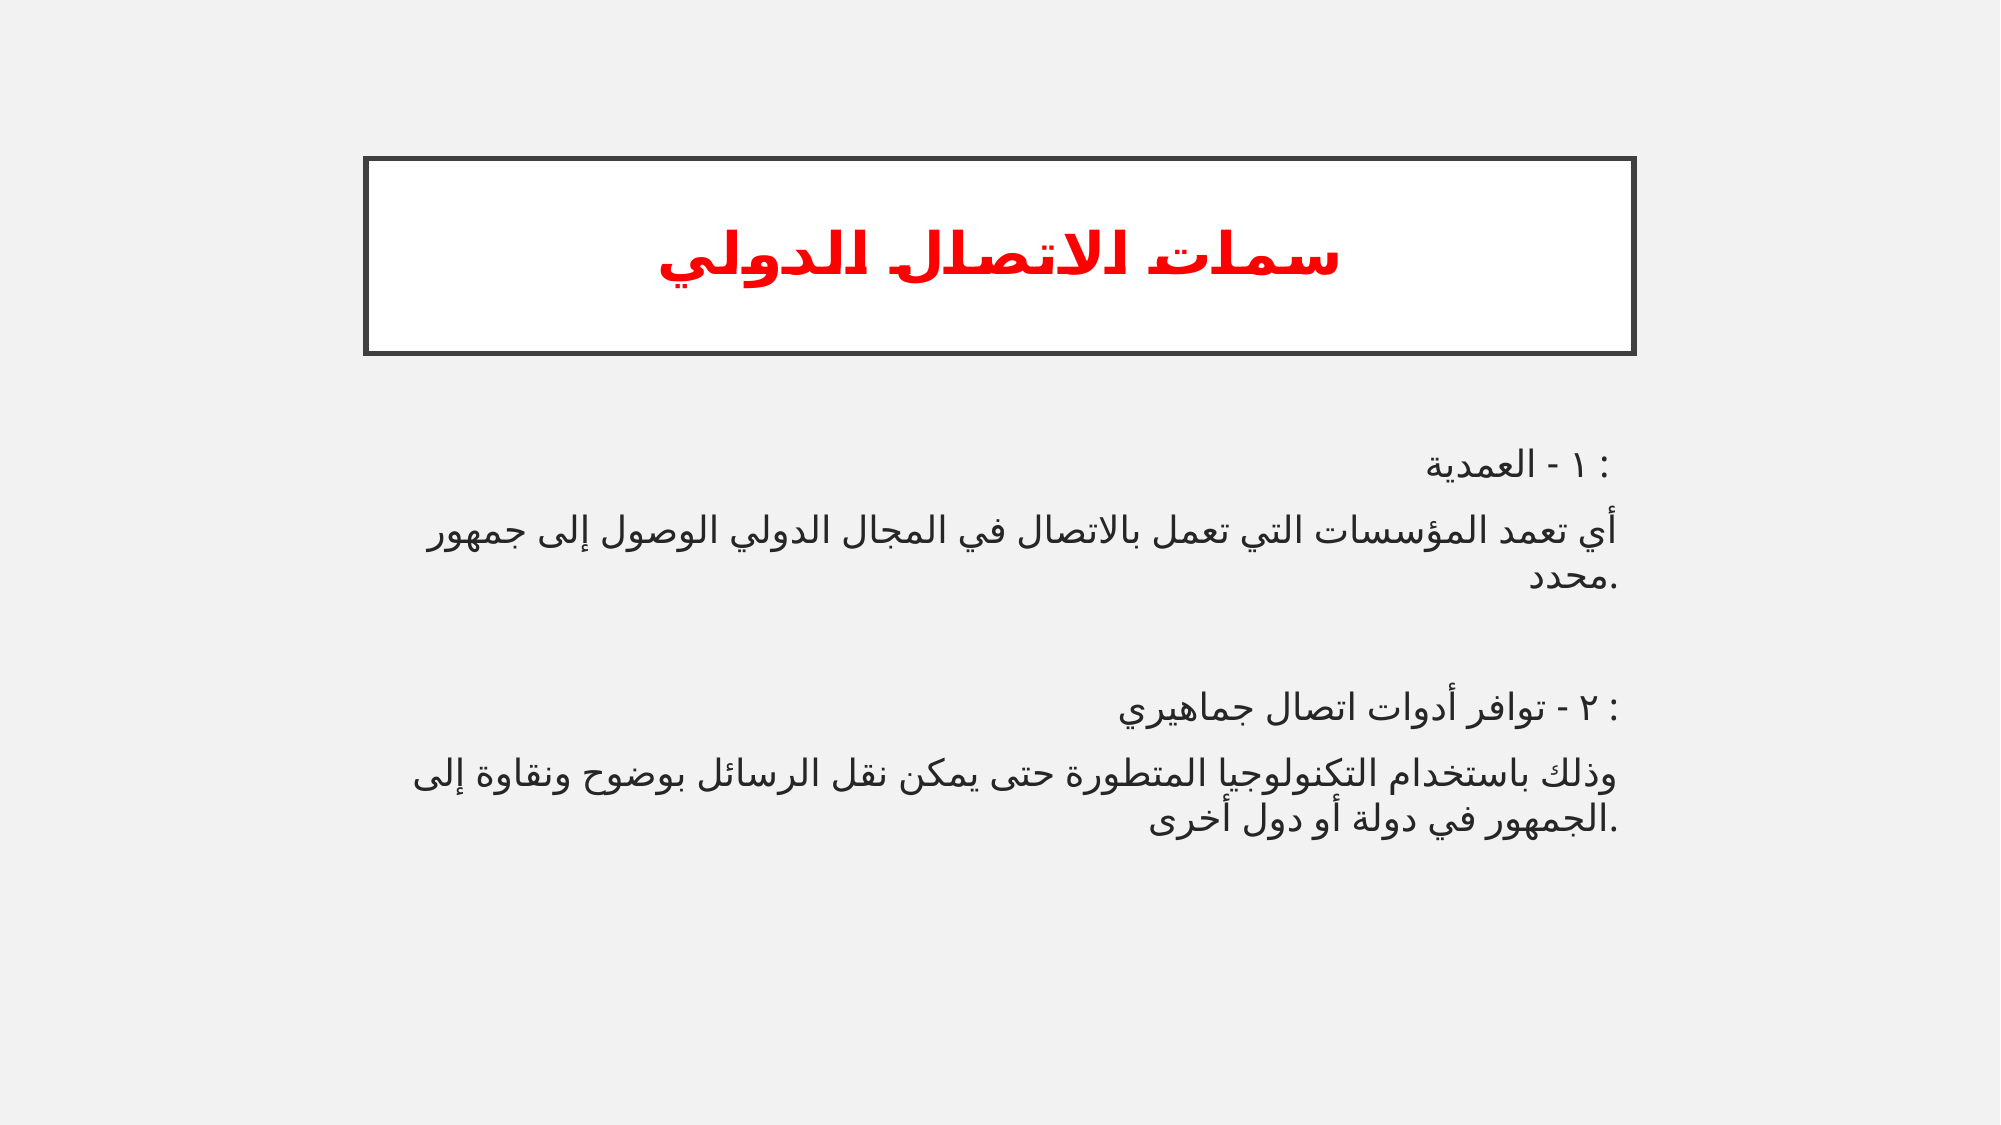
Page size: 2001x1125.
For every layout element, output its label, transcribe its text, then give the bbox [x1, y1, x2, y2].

list ١ - العمدية : أي تعمد المؤسسات التي تعمل بالاتصال في المجال الدولي الوصول إلى جمهور محدد. ٢ - توافر أدوات اتصال جماهيري : وذلك باستخدام التكنولوجيا المتطورة حتى يمكن نقل الرسائل بوضوح ونقاوة إلى الجمهور في دولة أو دول أخرى. [366, 432, 1634, 942]
title سمات الاتصال الدولي [363, 156, 1637, 356]
